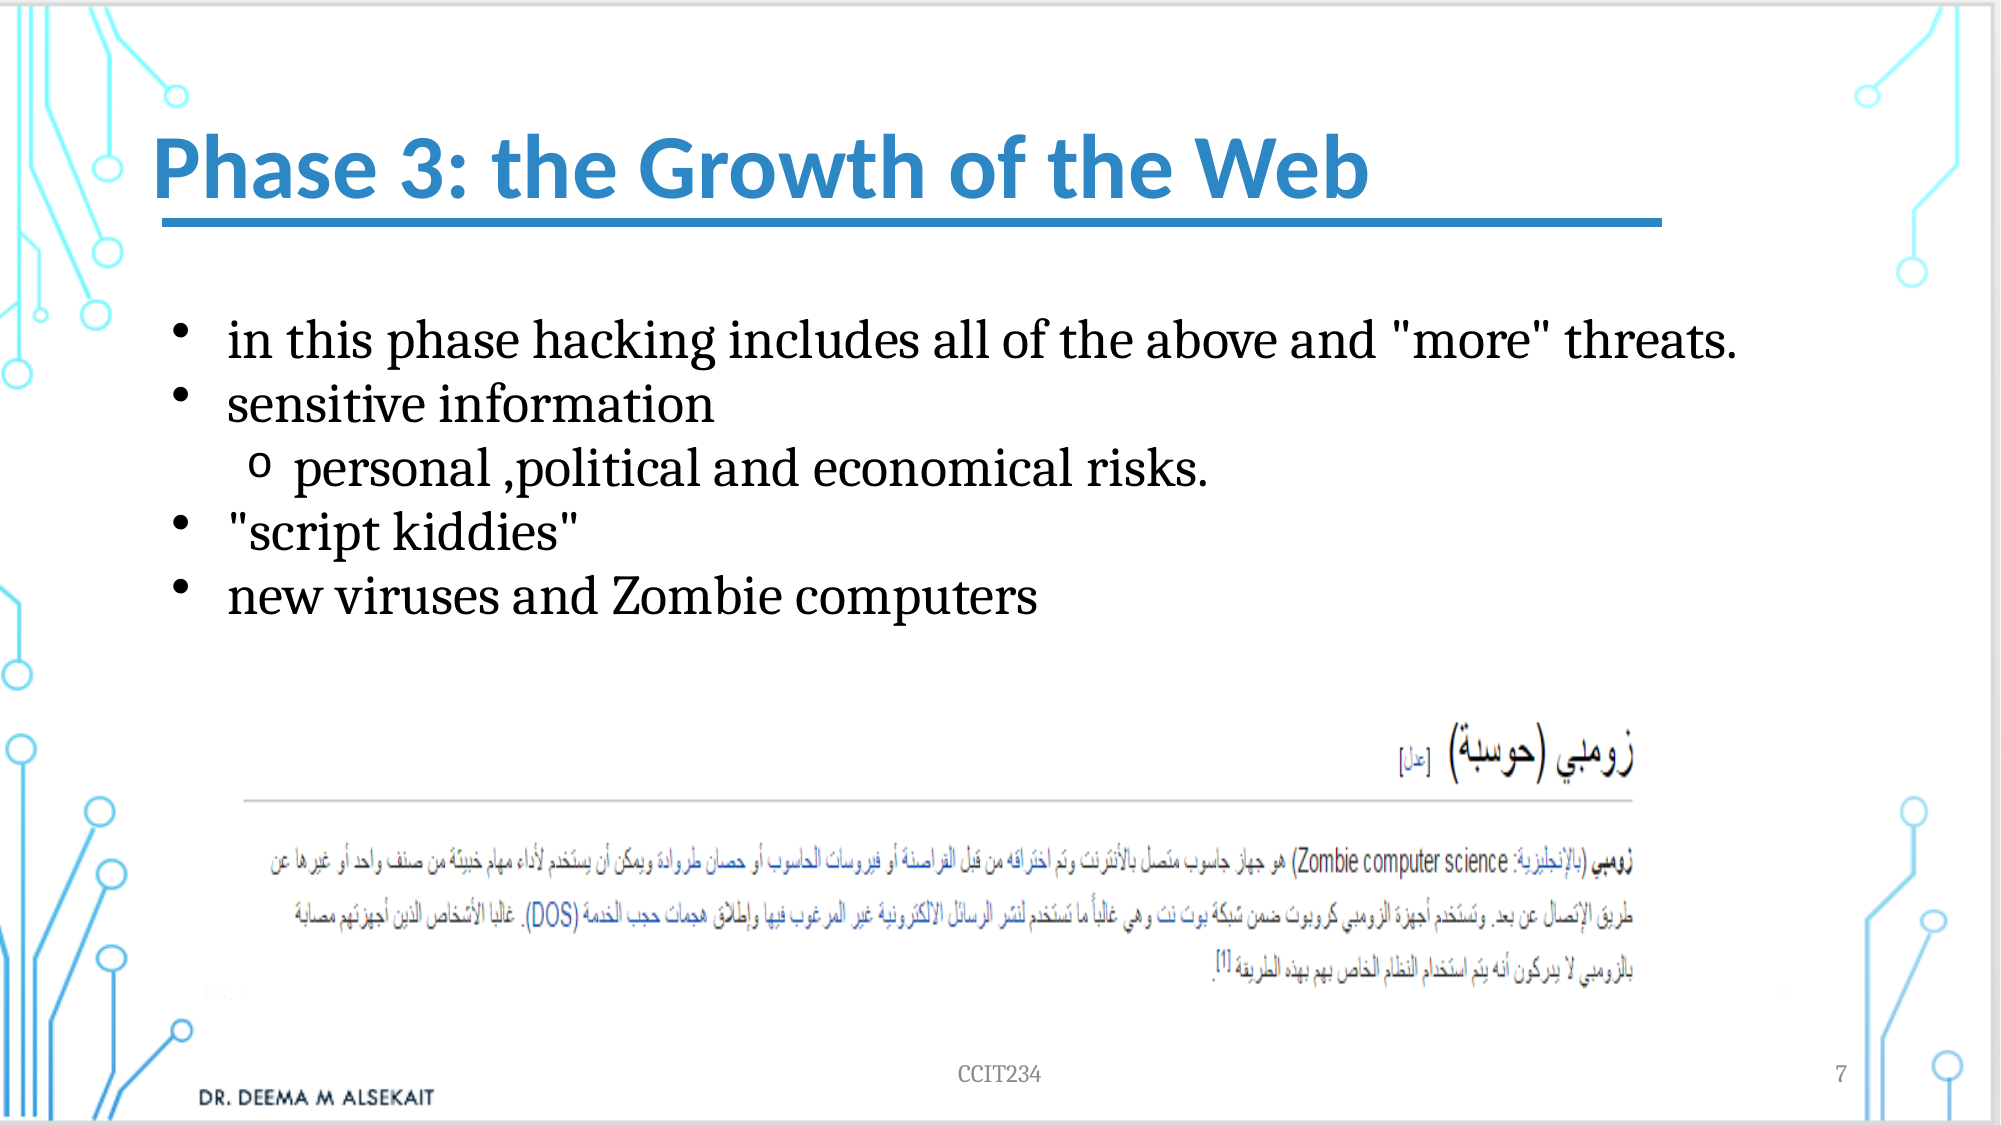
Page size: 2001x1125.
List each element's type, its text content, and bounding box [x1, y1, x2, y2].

title Phase 3: the Growth of the Web [137, 59, 1863, 278]
footer CCIT234 [662, 1043, 1338, 1103]
slide_number 7 [1412, 1042, 1863, 1103]
picture [0, 0, 2001, 1125]
list in this phase hacking includes all of the above and "more" threats. sensitive information personal ,political and economical risks. "script kiddies" new viruses and Zombie computers [137, 299, 1863, 1014]
